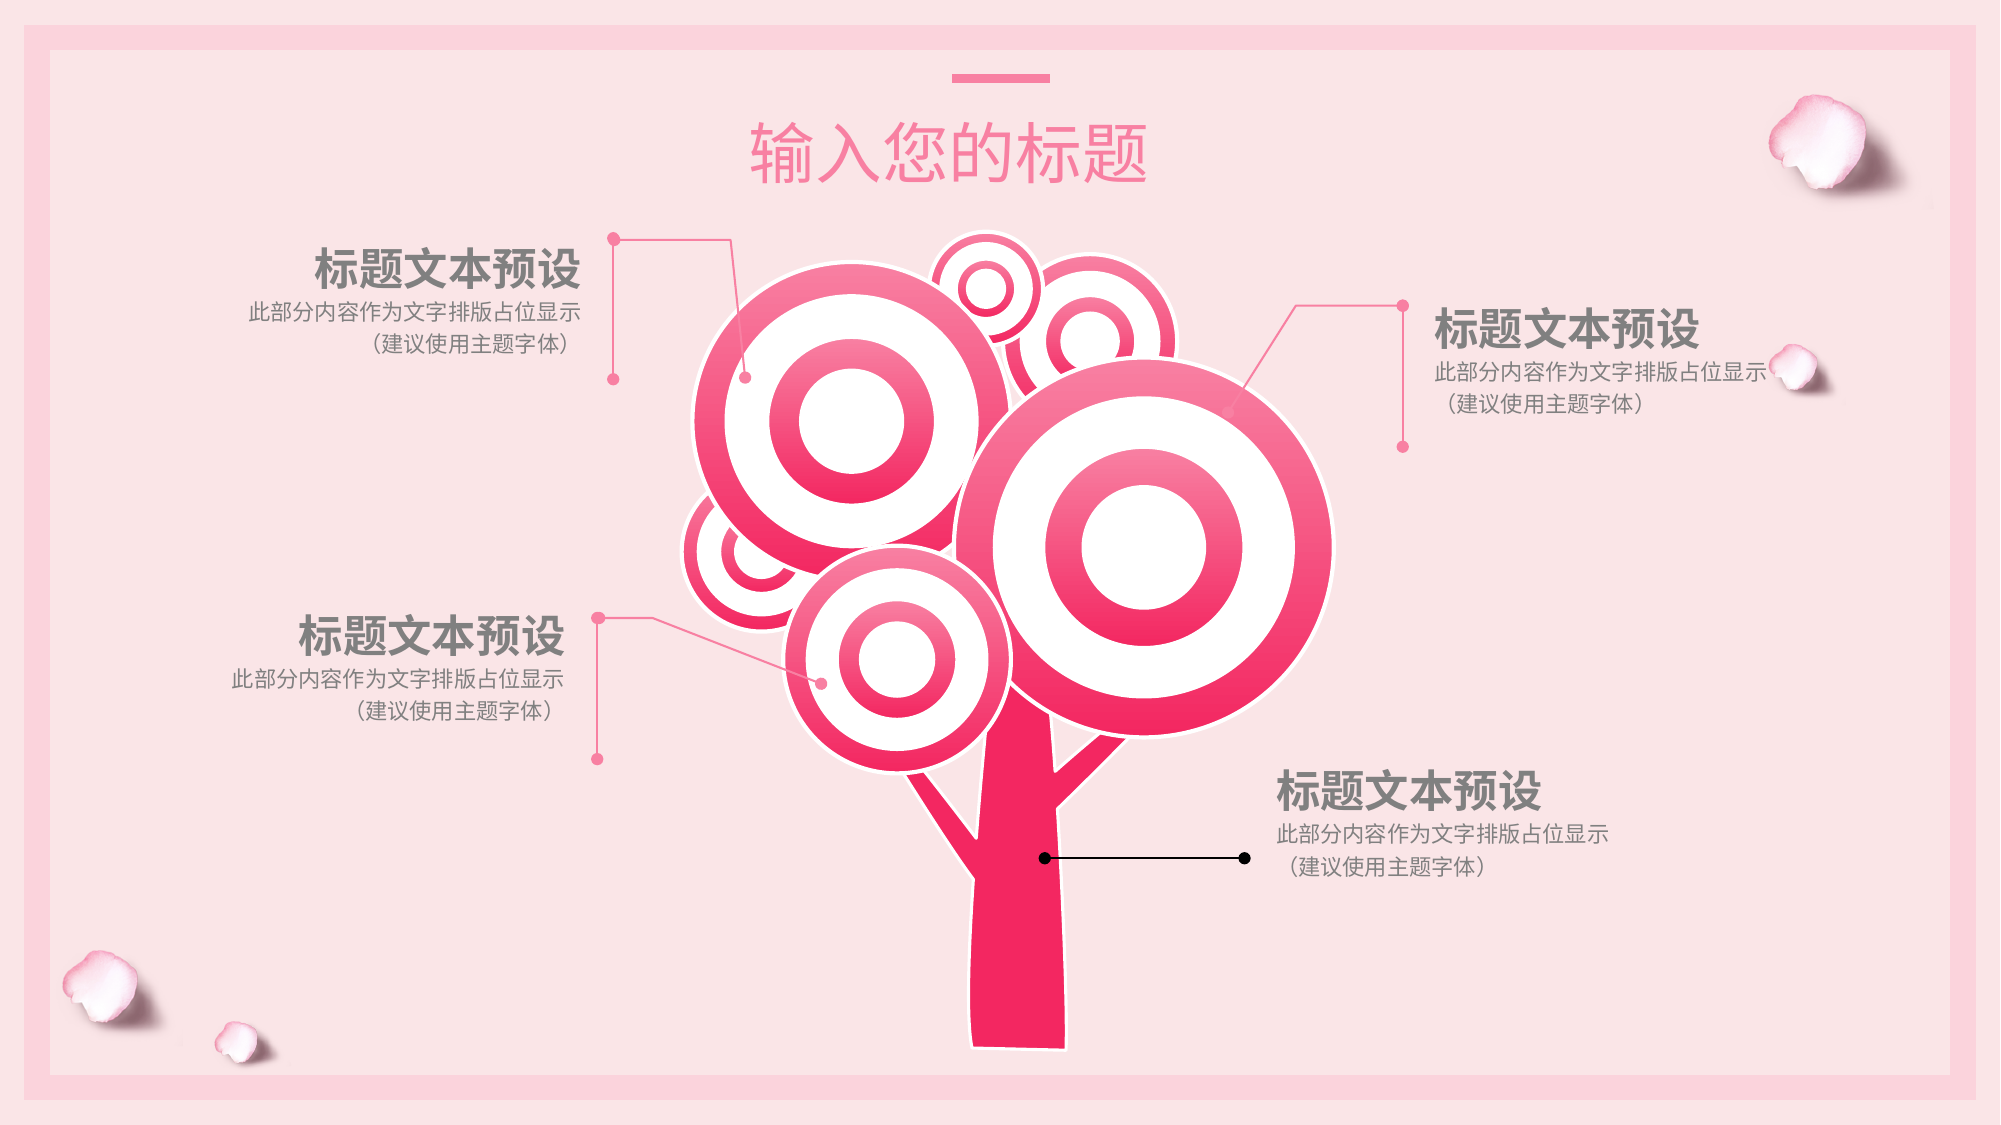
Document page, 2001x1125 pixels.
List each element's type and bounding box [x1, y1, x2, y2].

text_box [145, 231, 1854, 1021]
picture [54, 656, 700, 1073]
picture [1633, 93, 1934, 452]
